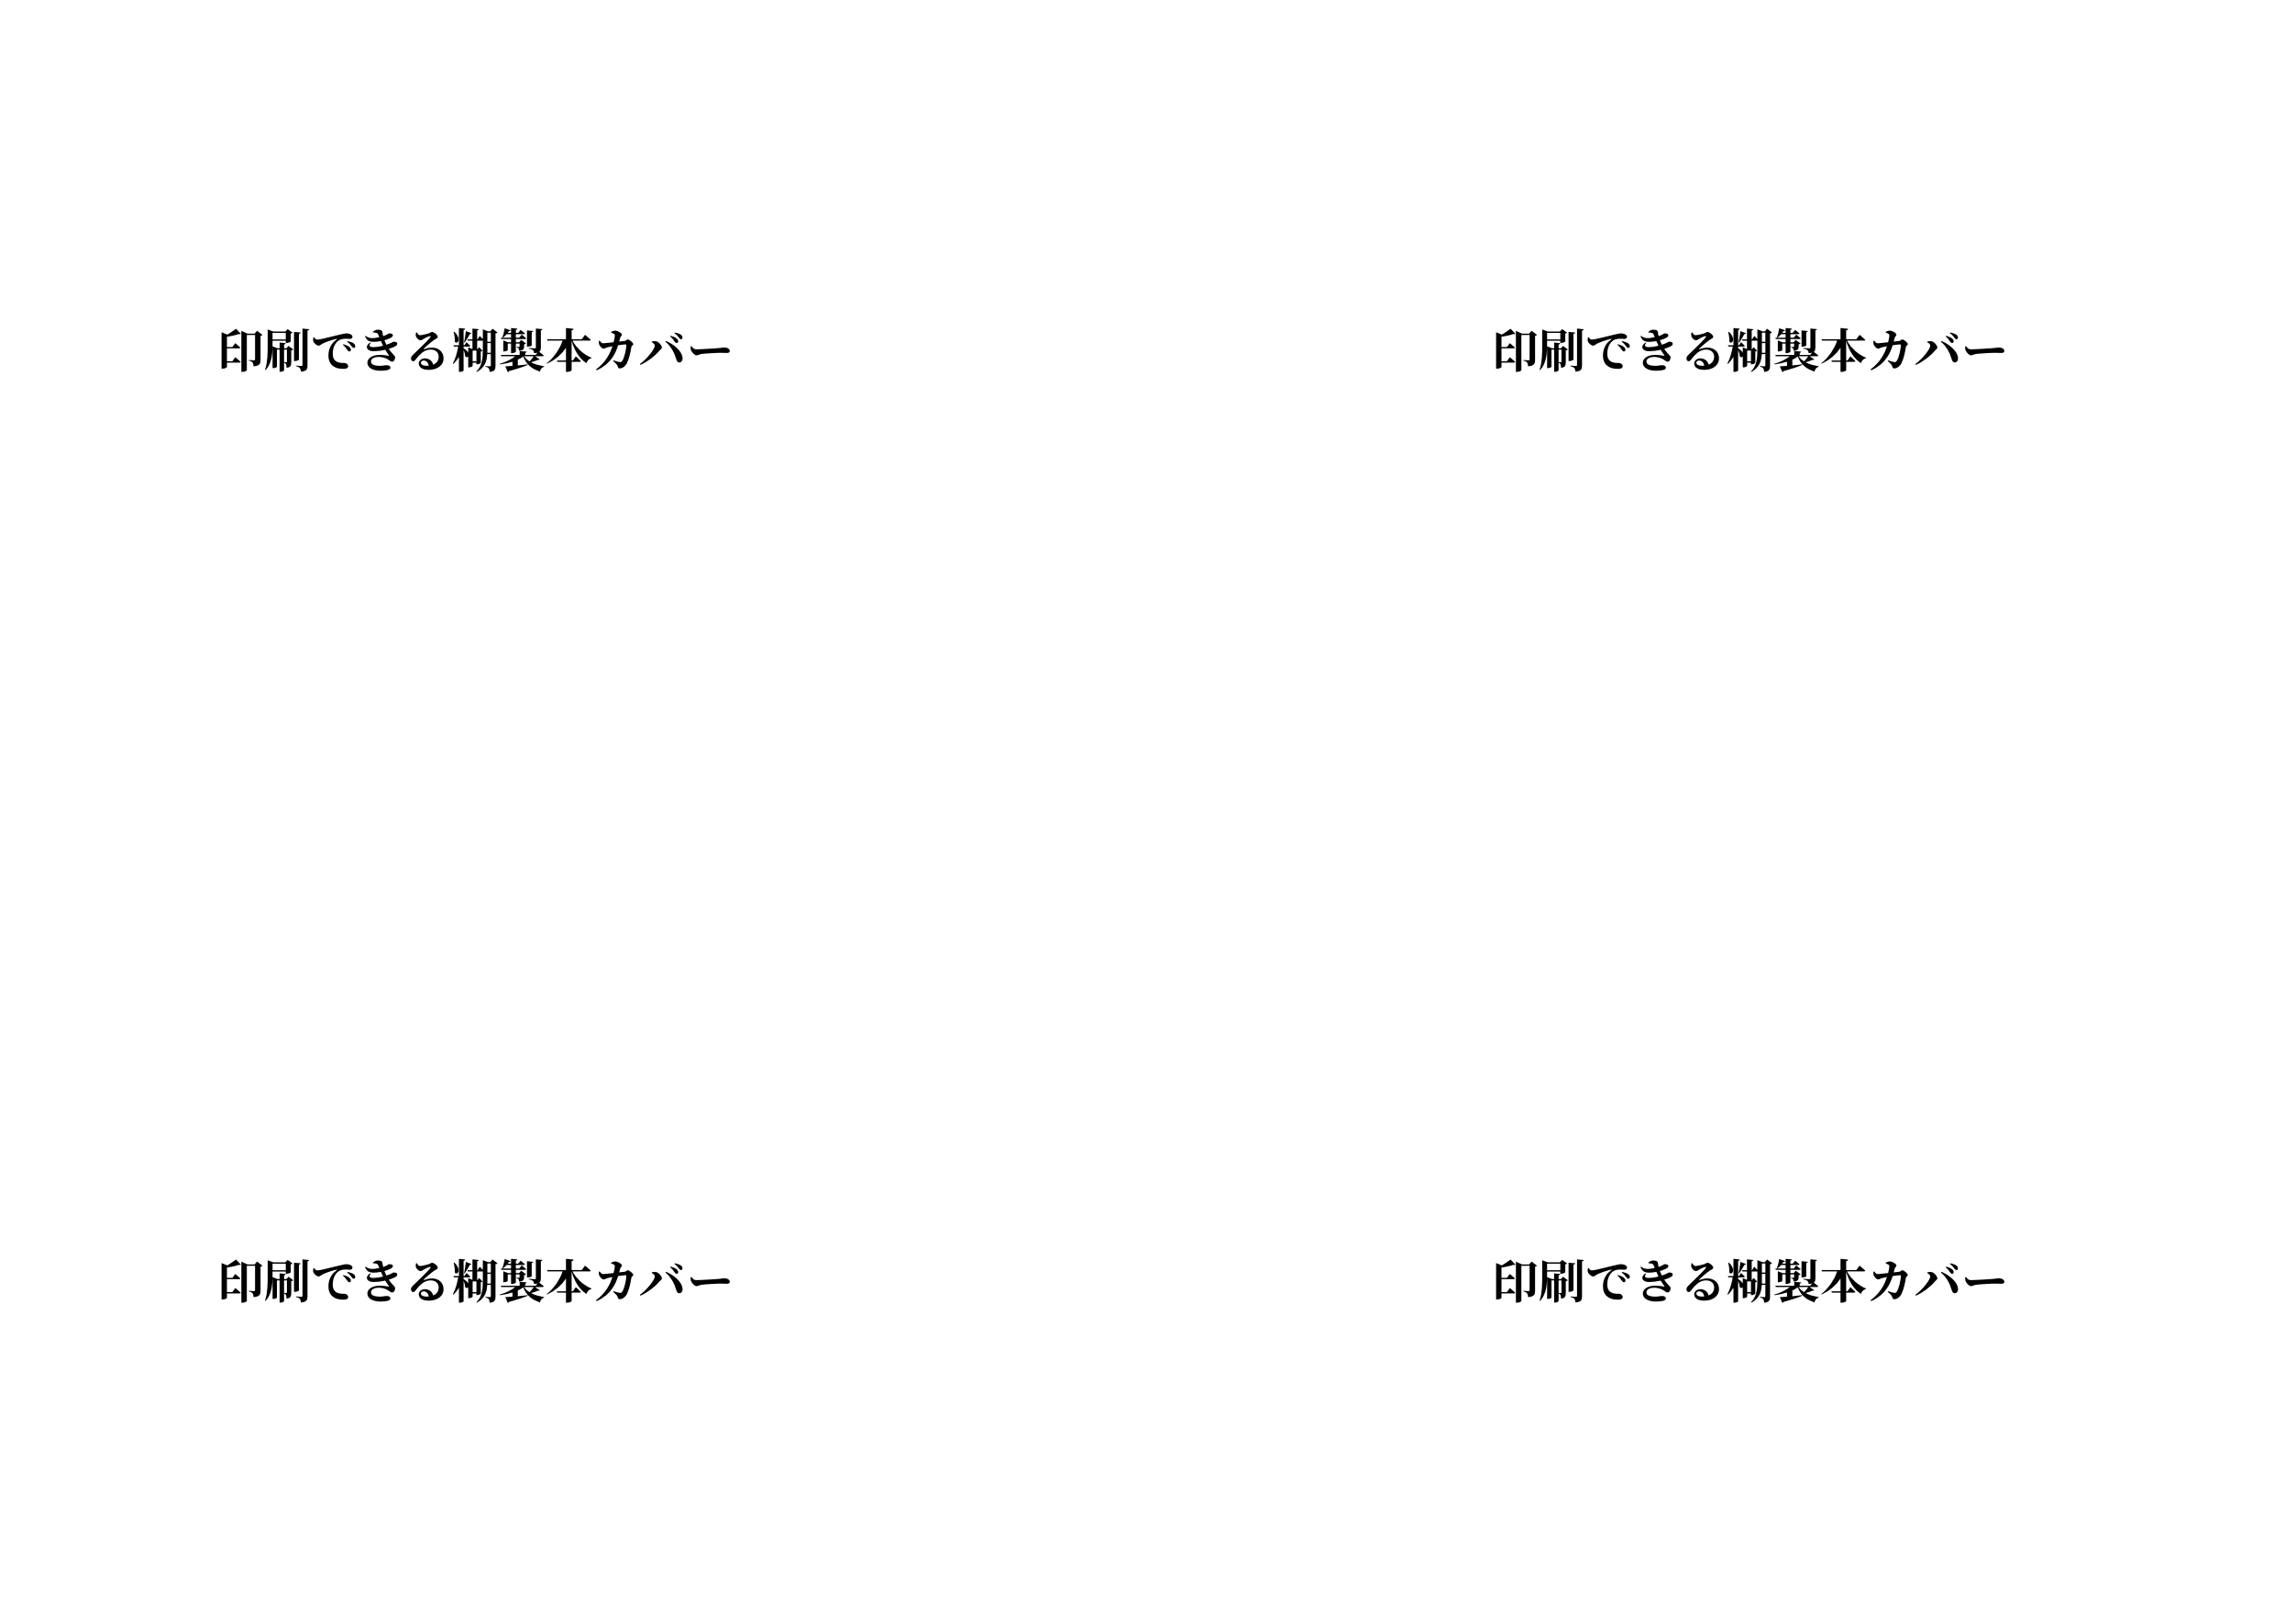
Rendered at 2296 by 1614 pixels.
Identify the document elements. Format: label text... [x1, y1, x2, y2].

text_box 印刷できる糊製本カバー [204, 1245, 749, 1316]
text_box 印刷できる糊製本カバー [1478, 1245, 2024, 1316]
text_box 印刷できる糊製本カバー [204, 314, 749, 384]
text_box 印刷できる糊製本カバー [1478, 314, 2024, 384]
